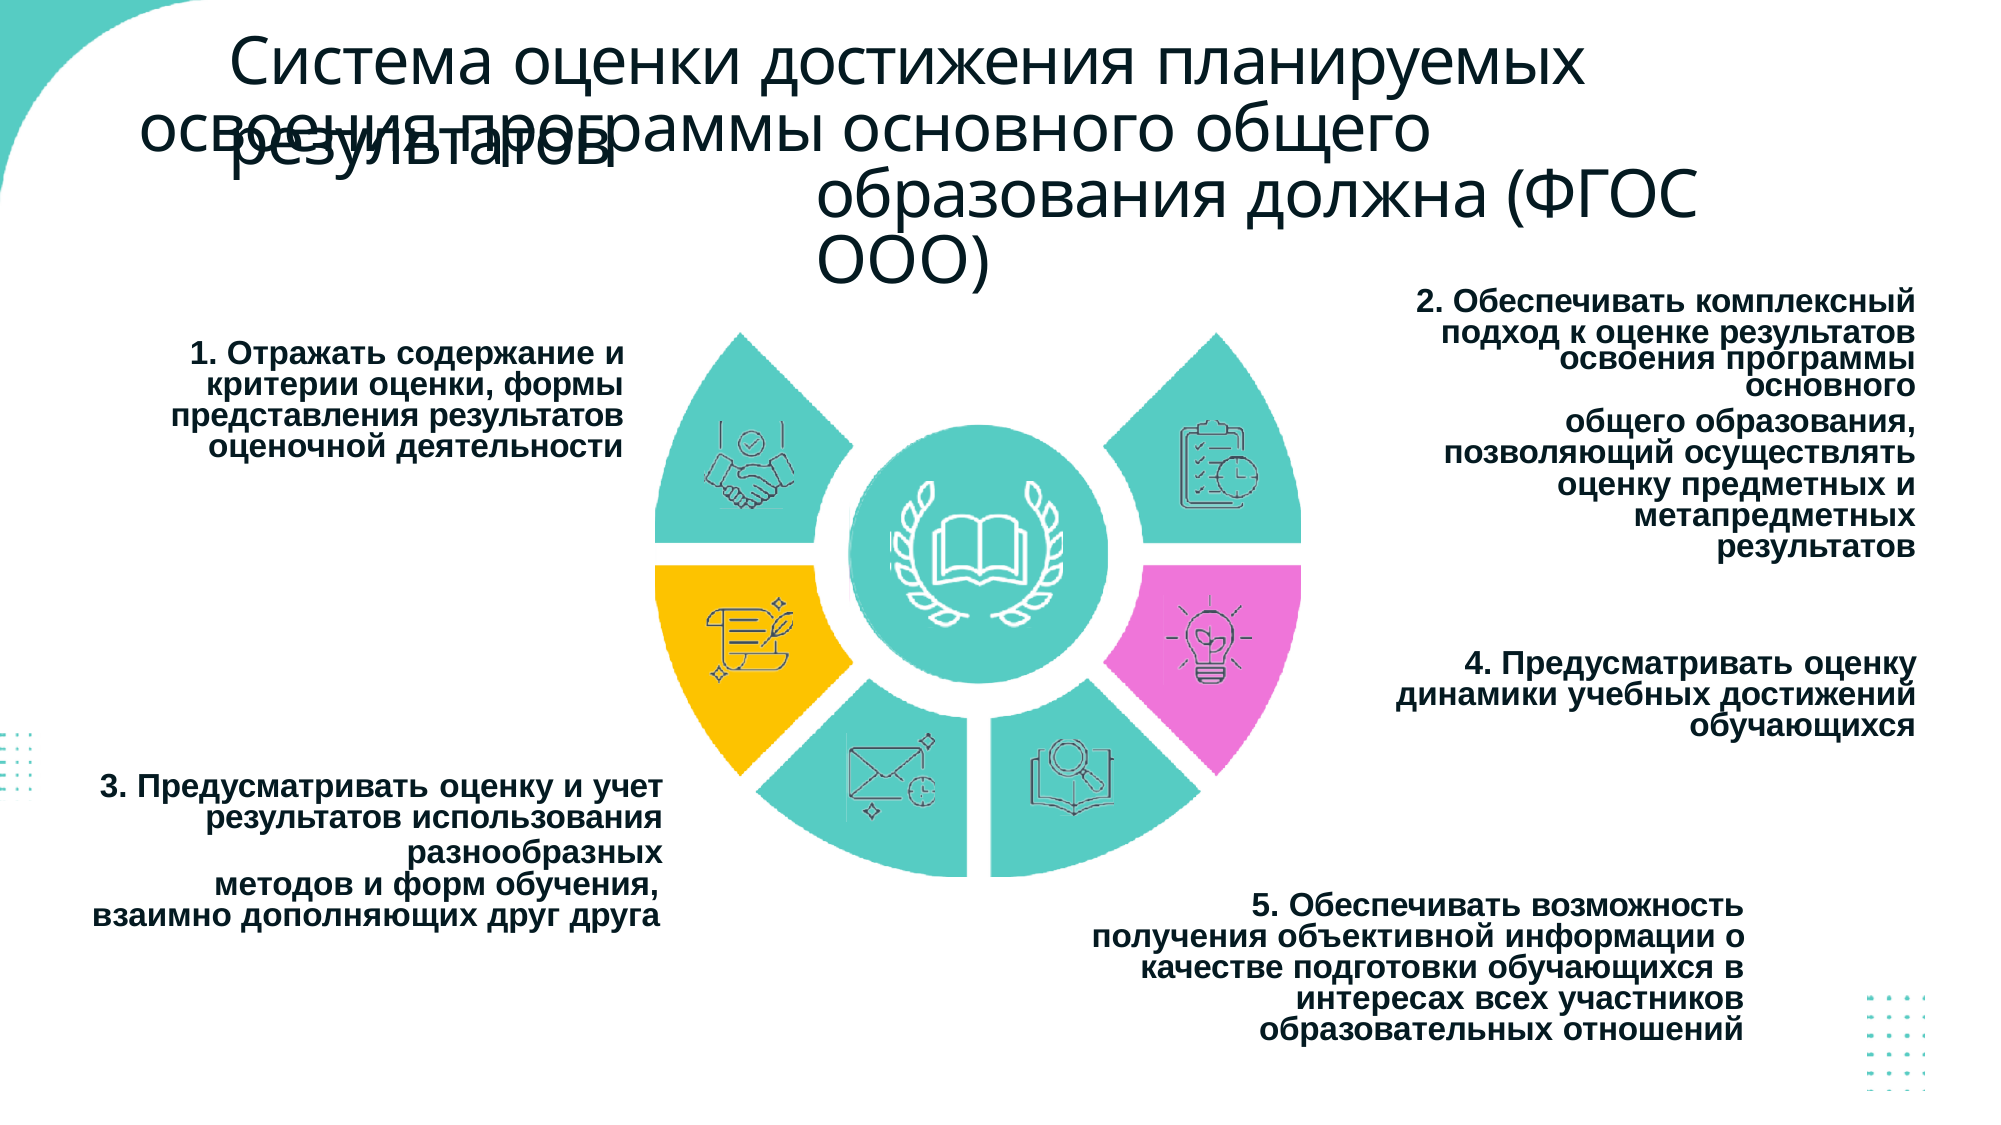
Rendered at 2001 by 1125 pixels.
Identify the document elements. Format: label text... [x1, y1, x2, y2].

text_box 1. Отражать содержание и критерии оценки, формы представления результатов оценочной деятельности [156, 328, 625, 464]
title Система оценки достижения планируемых результатов [226, 15, 1757, 82]
text_box освоения программы основного общего образования должна (ФГОС ООО) [136, 82, 1846, 298]
picture [846, 733, 936, 822]
text_box взаимно дополняющих друг друга [89, 891, 665, 934]
picture [0, 733, 41, 801]
text_box 5. Обеспечивать возможность получения объективной информации о качестве подготовки обучающихся в интересах всех участников образовательных отношений [1083, 880, 1746, 1047]
text_box 3. Предусматривать оценку и учет результатов использования разнообразных [92, 766, 649, 871]
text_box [654, 195, 1302, 877]
picture [890, 481, 1063, 629]
picture [1173, 420, 1260, 510]
picture [1866, 995, 1925, 1091]
text_box методов и форм обучения, [212, 859, 665, 891]
text_box 4. Предусматривать оценку динамики учебных достижений обучающихся [1389, 638, 1918, 743]
text_box 2. Обеспечивать комплексный подход к оценке результатов освоения программы основного общего образования, позволяющий осуществлять оценку предметных и метапредметных результатов [1372, 276, 1917, 564]
picture [0, 0, 208, 207]
